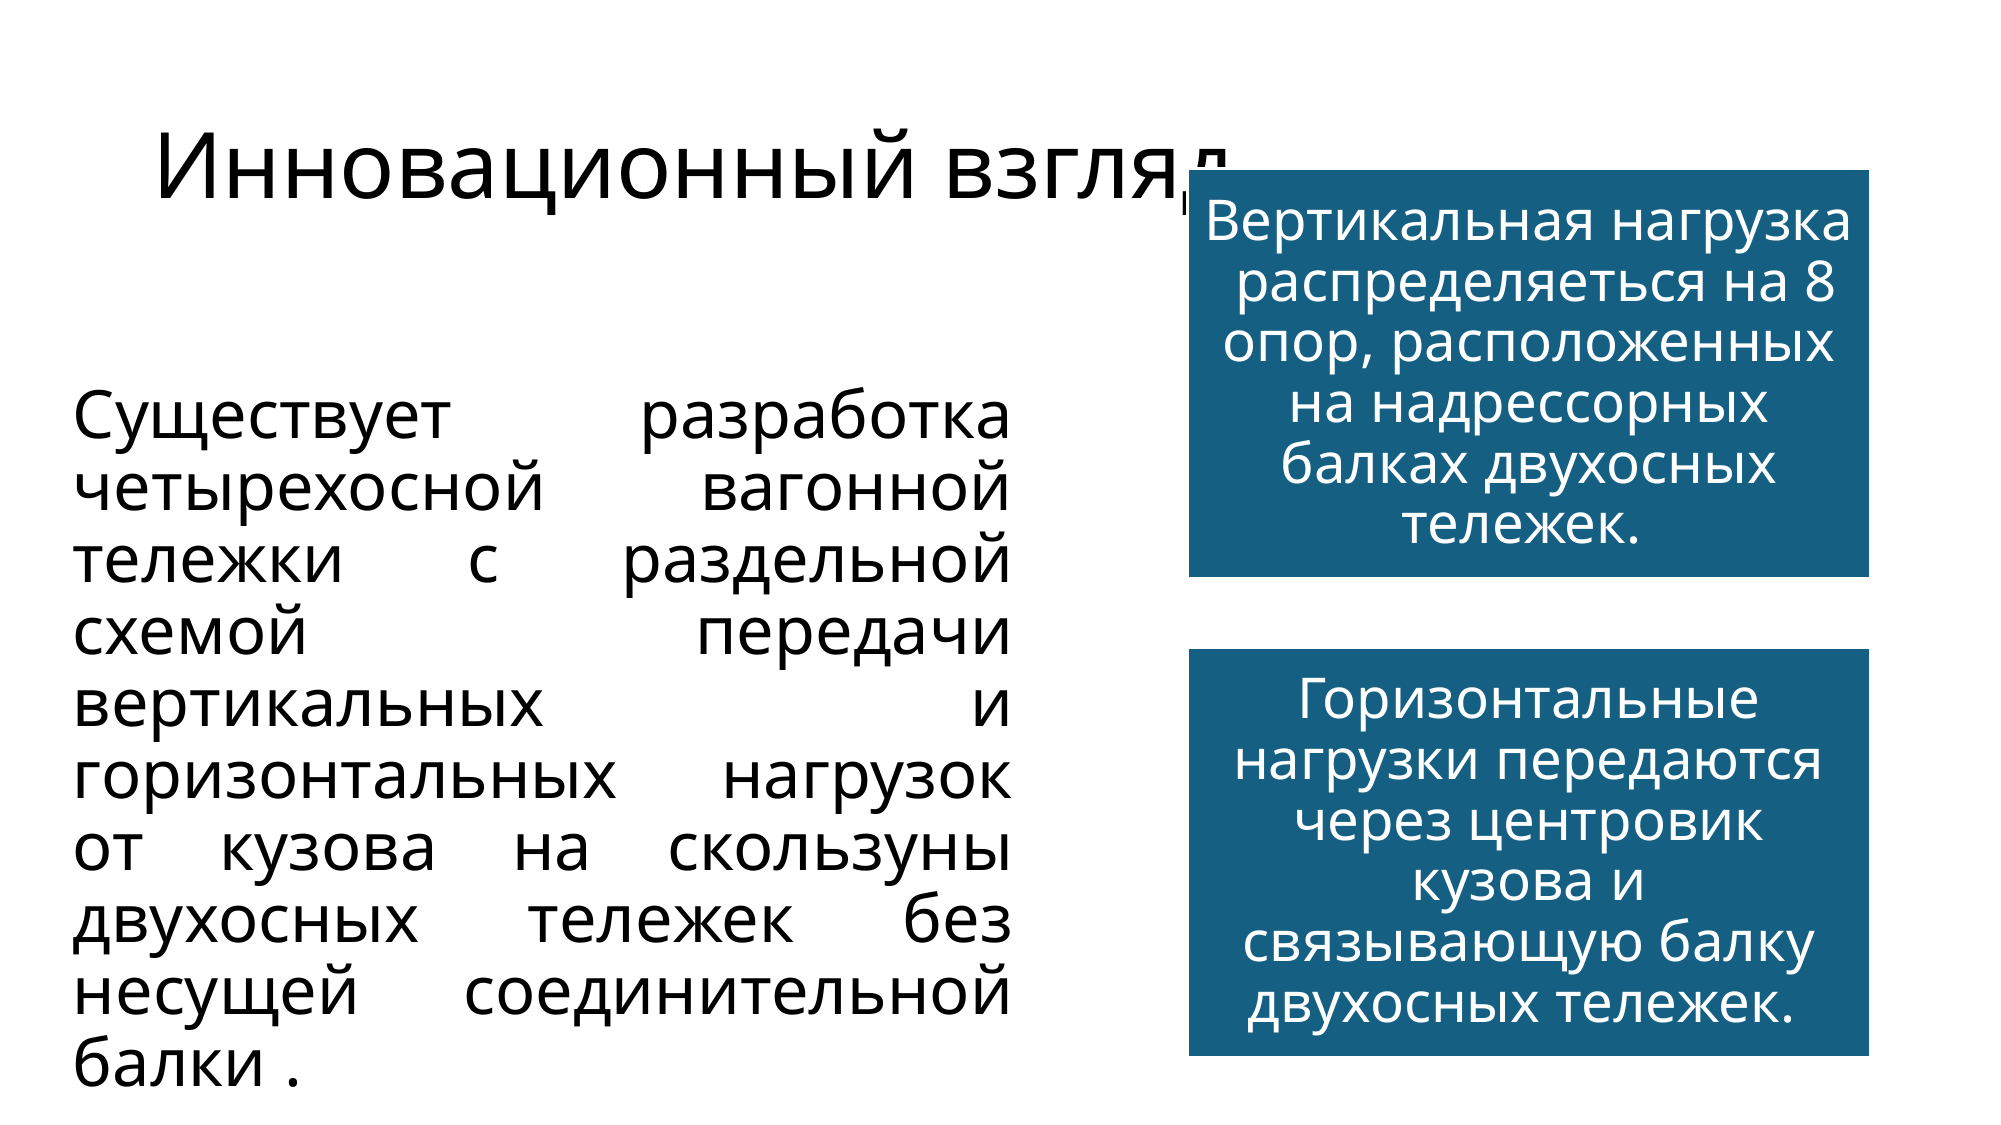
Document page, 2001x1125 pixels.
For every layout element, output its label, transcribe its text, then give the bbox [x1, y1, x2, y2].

title Инновационный взгляд [137, 59, 1863, 278]
list Существует разработка четырехосной вагонной тележки с раздельной схемой передачи вертикальных и горизонтальных нагрузок от кузова на скользуны двухосных тележек без несущей соединительной балки . [57, 373, 1029, 1125]
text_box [861, 168, 2000, 1058]
